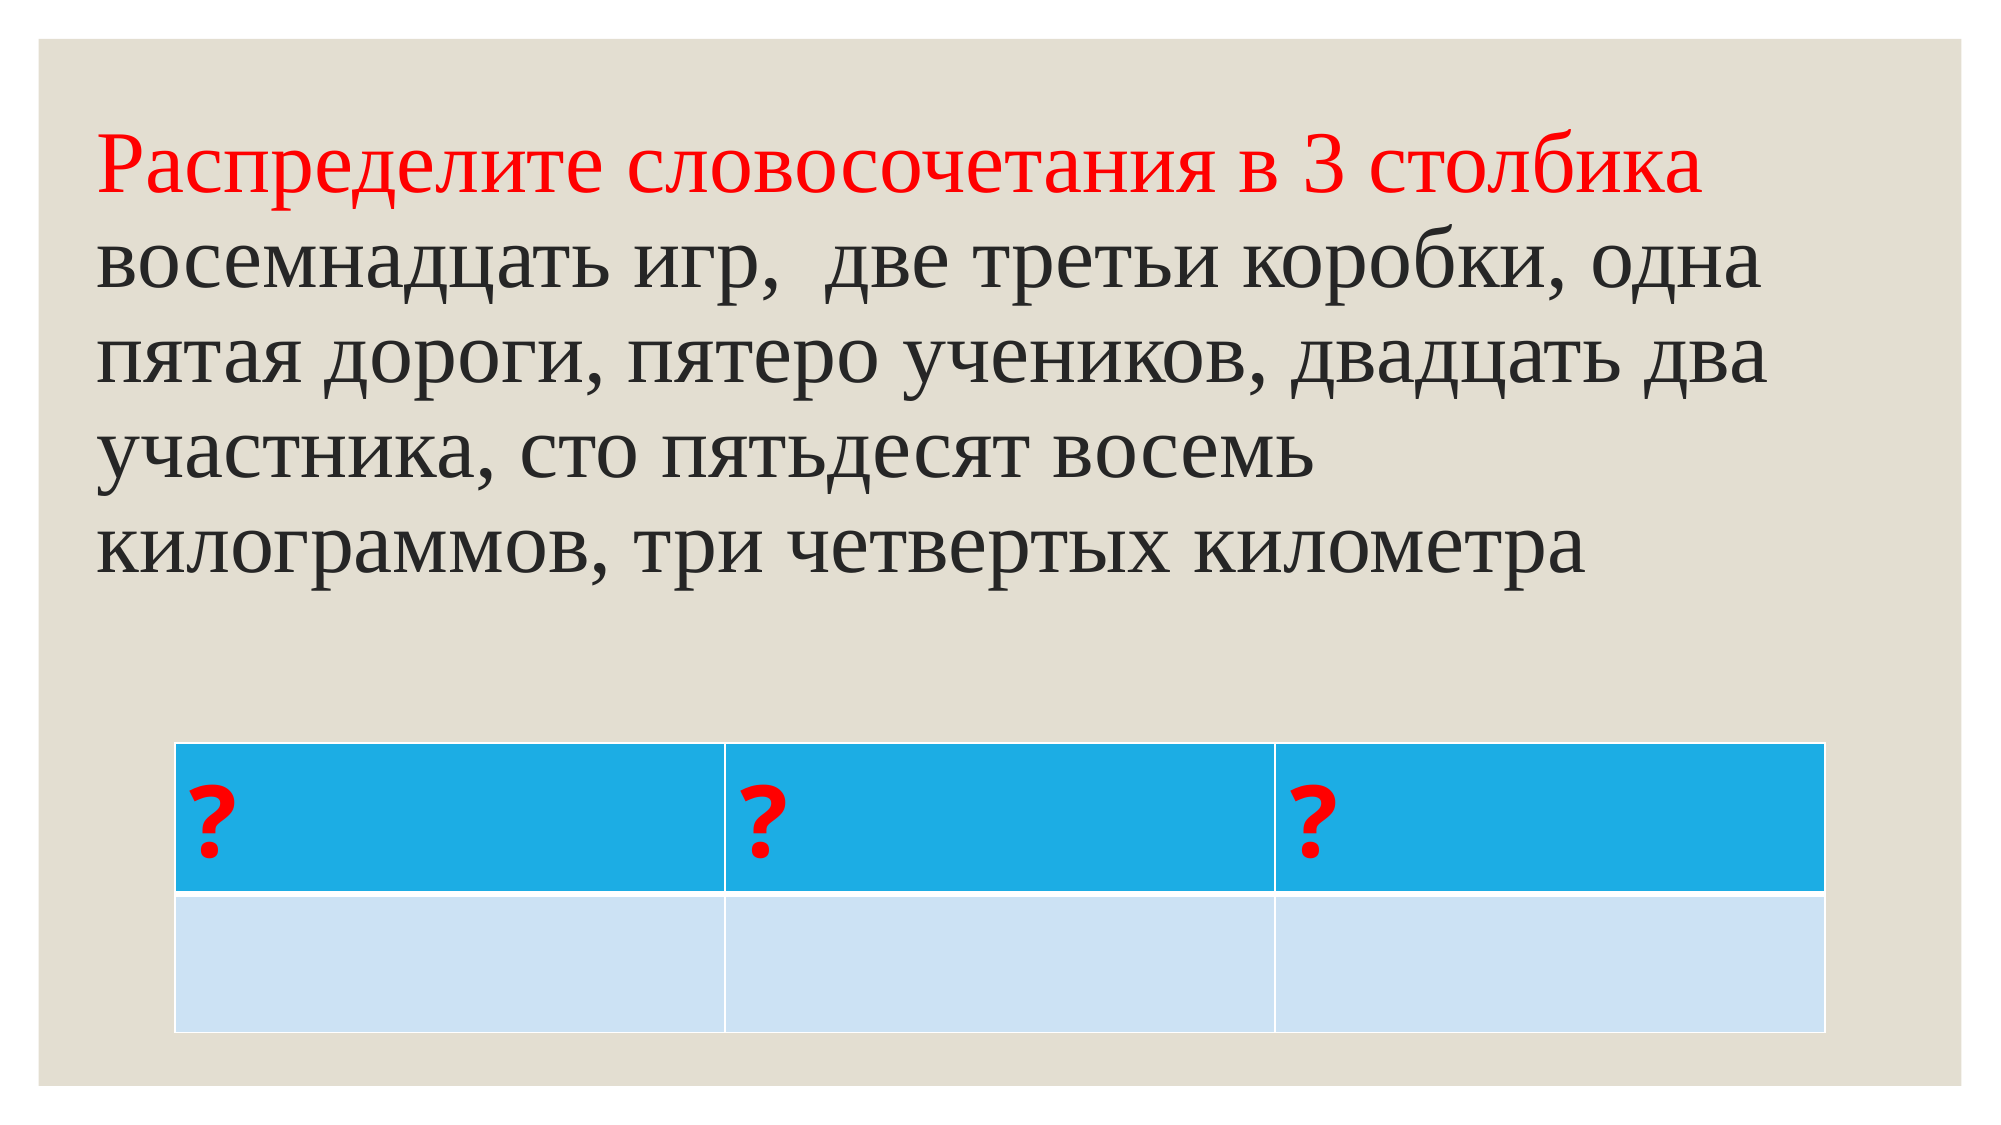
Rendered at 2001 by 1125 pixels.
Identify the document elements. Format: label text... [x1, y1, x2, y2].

table_header ? [1276, 744, 1824, 891]
table_cell [176, 897, 724, 1032]
table_cell [726, 897, 1274, 1032]
table_cell [1276, 897, 1824, 1032]
table_header ? [726, 744, 1274, 891]
table_header ? [176, 744, 724, 891]
title Распределите словосочетания в 3 столбика восемнадцать игр, две третьи коробки, одна пятая дороги, пятеро учеников, двадцать два участника, сто пятьдесят восемь килограммов, три четвертых километра [81, 105, 1825, 603]
